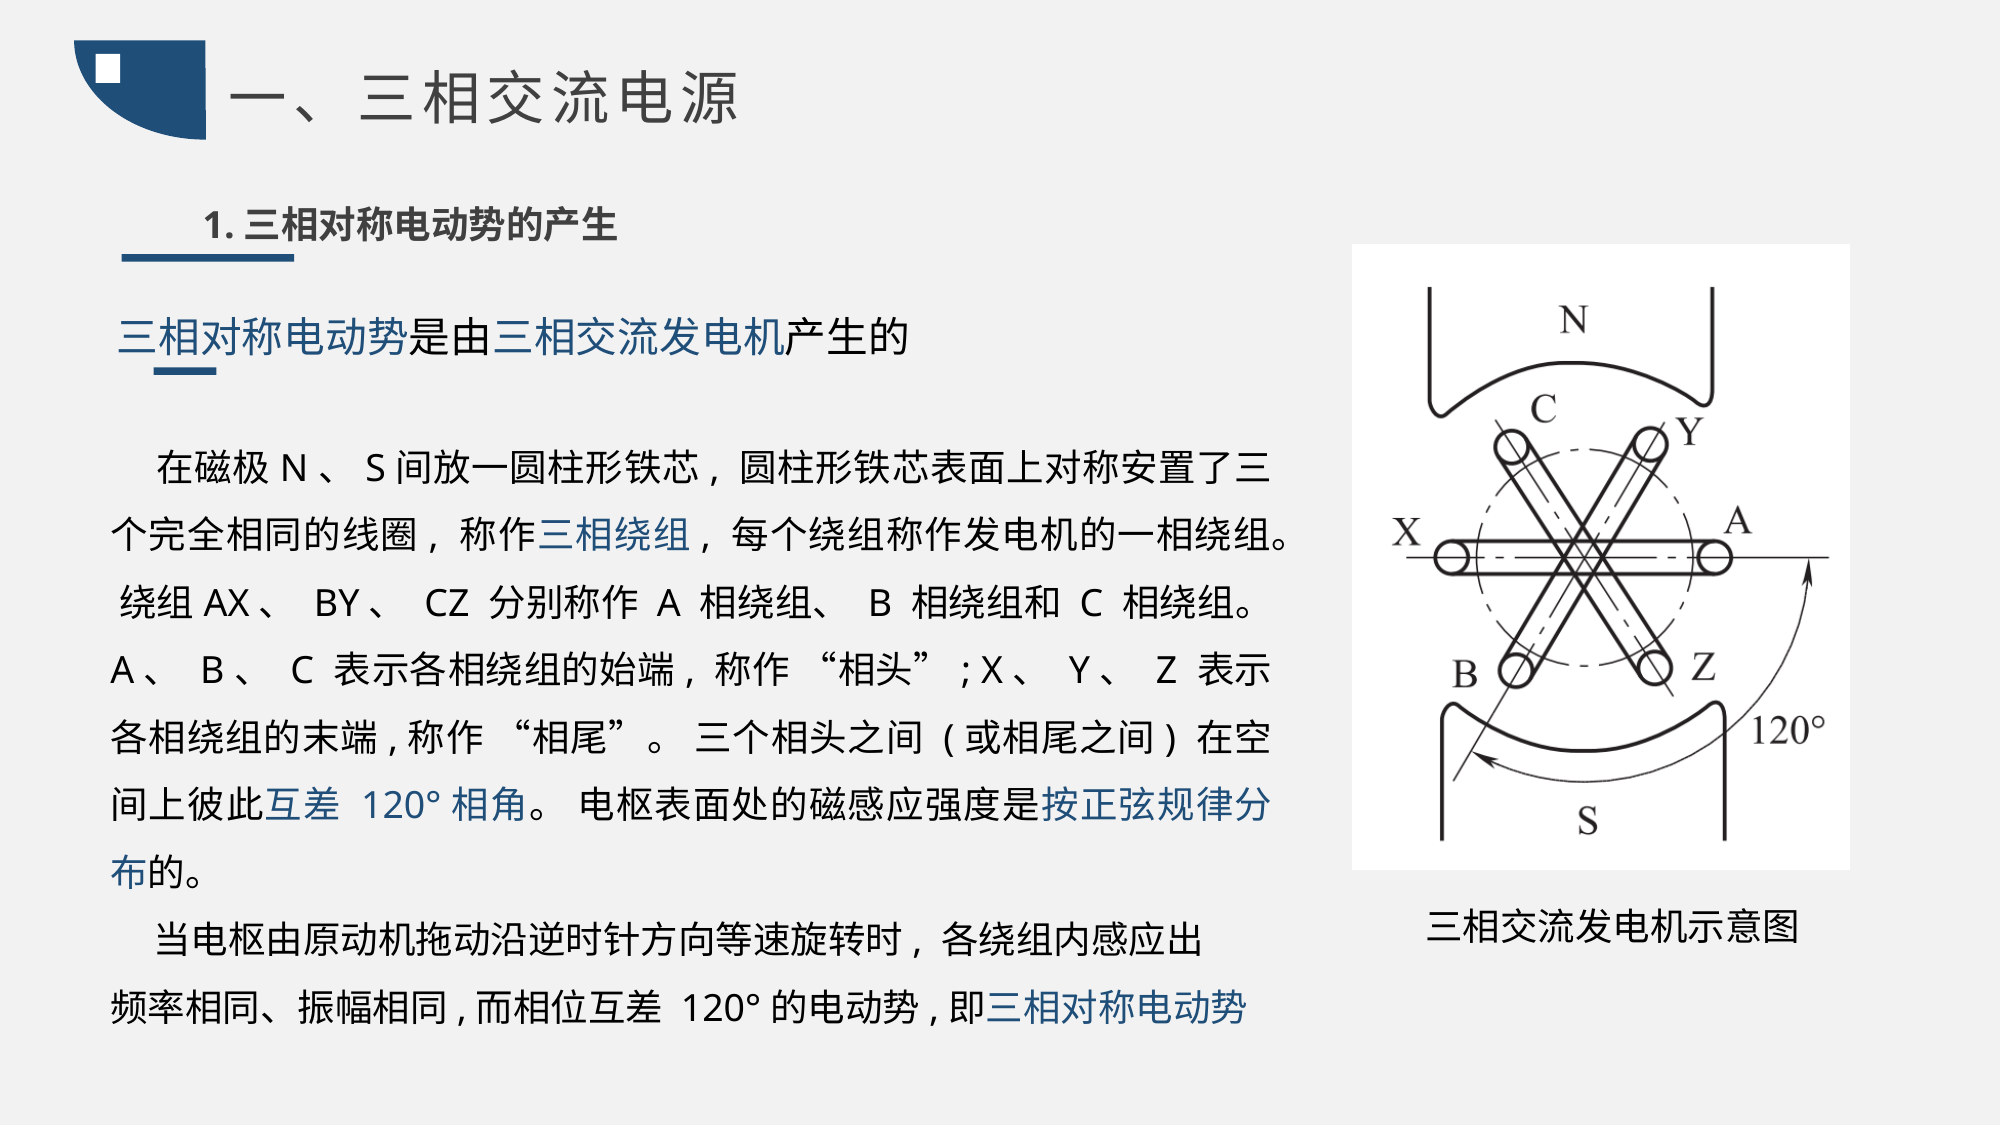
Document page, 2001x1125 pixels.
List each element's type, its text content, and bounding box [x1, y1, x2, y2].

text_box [74, 0, 1070, 140]
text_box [101, 254, 1288, 370]
picture [1351, 244, 1850, 870]
text_box 三相交流发电机示意图 [1410, 895, 1860, 956]
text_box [95, 367, 1288, 975]
text_box 1.三相对称电动势的产生 [187, 171, 1834, 254]
